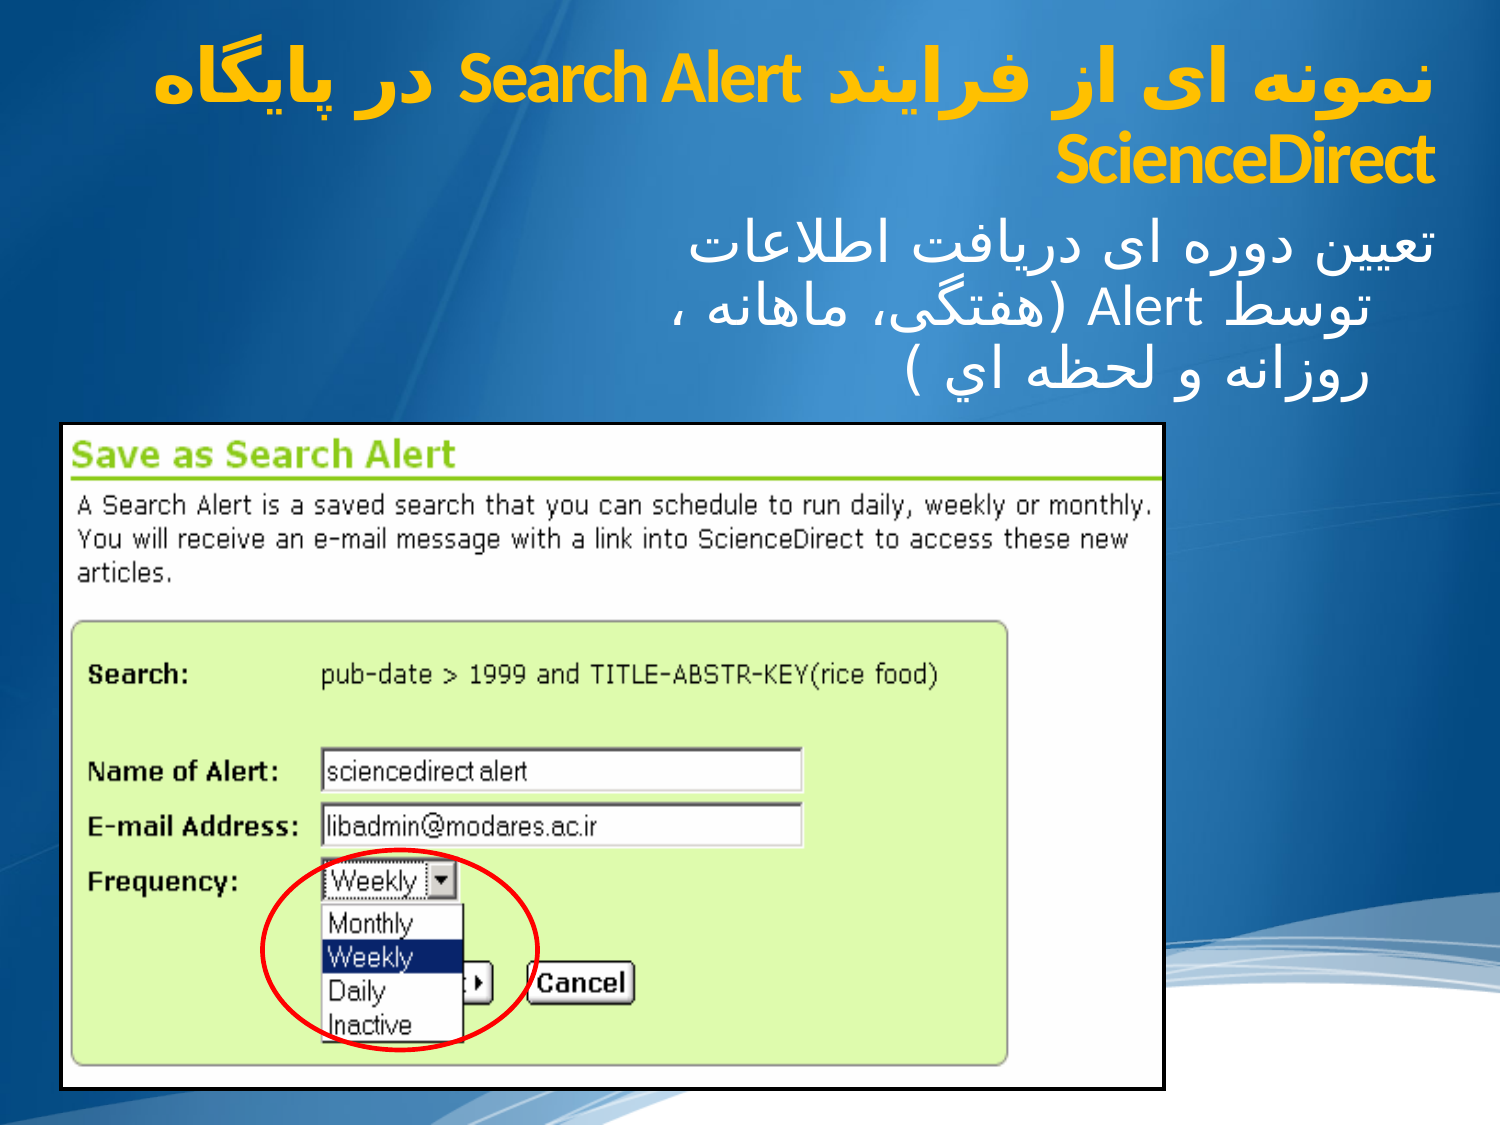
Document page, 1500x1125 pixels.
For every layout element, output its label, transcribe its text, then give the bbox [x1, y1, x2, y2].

picture [0, 0, 1500, 1125]
title نمونه ای از فرایند Search Alert در پایگاه ScienceDirect [62, 37, 1438, 122]
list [62, 424, 1163, 1088]
list تعیین دوره ای دریافت اطلاعات توسط Alert (هفتگی، ماهانه ، روزانه و لحظه اي ) [612, 212, 1438, 475]
